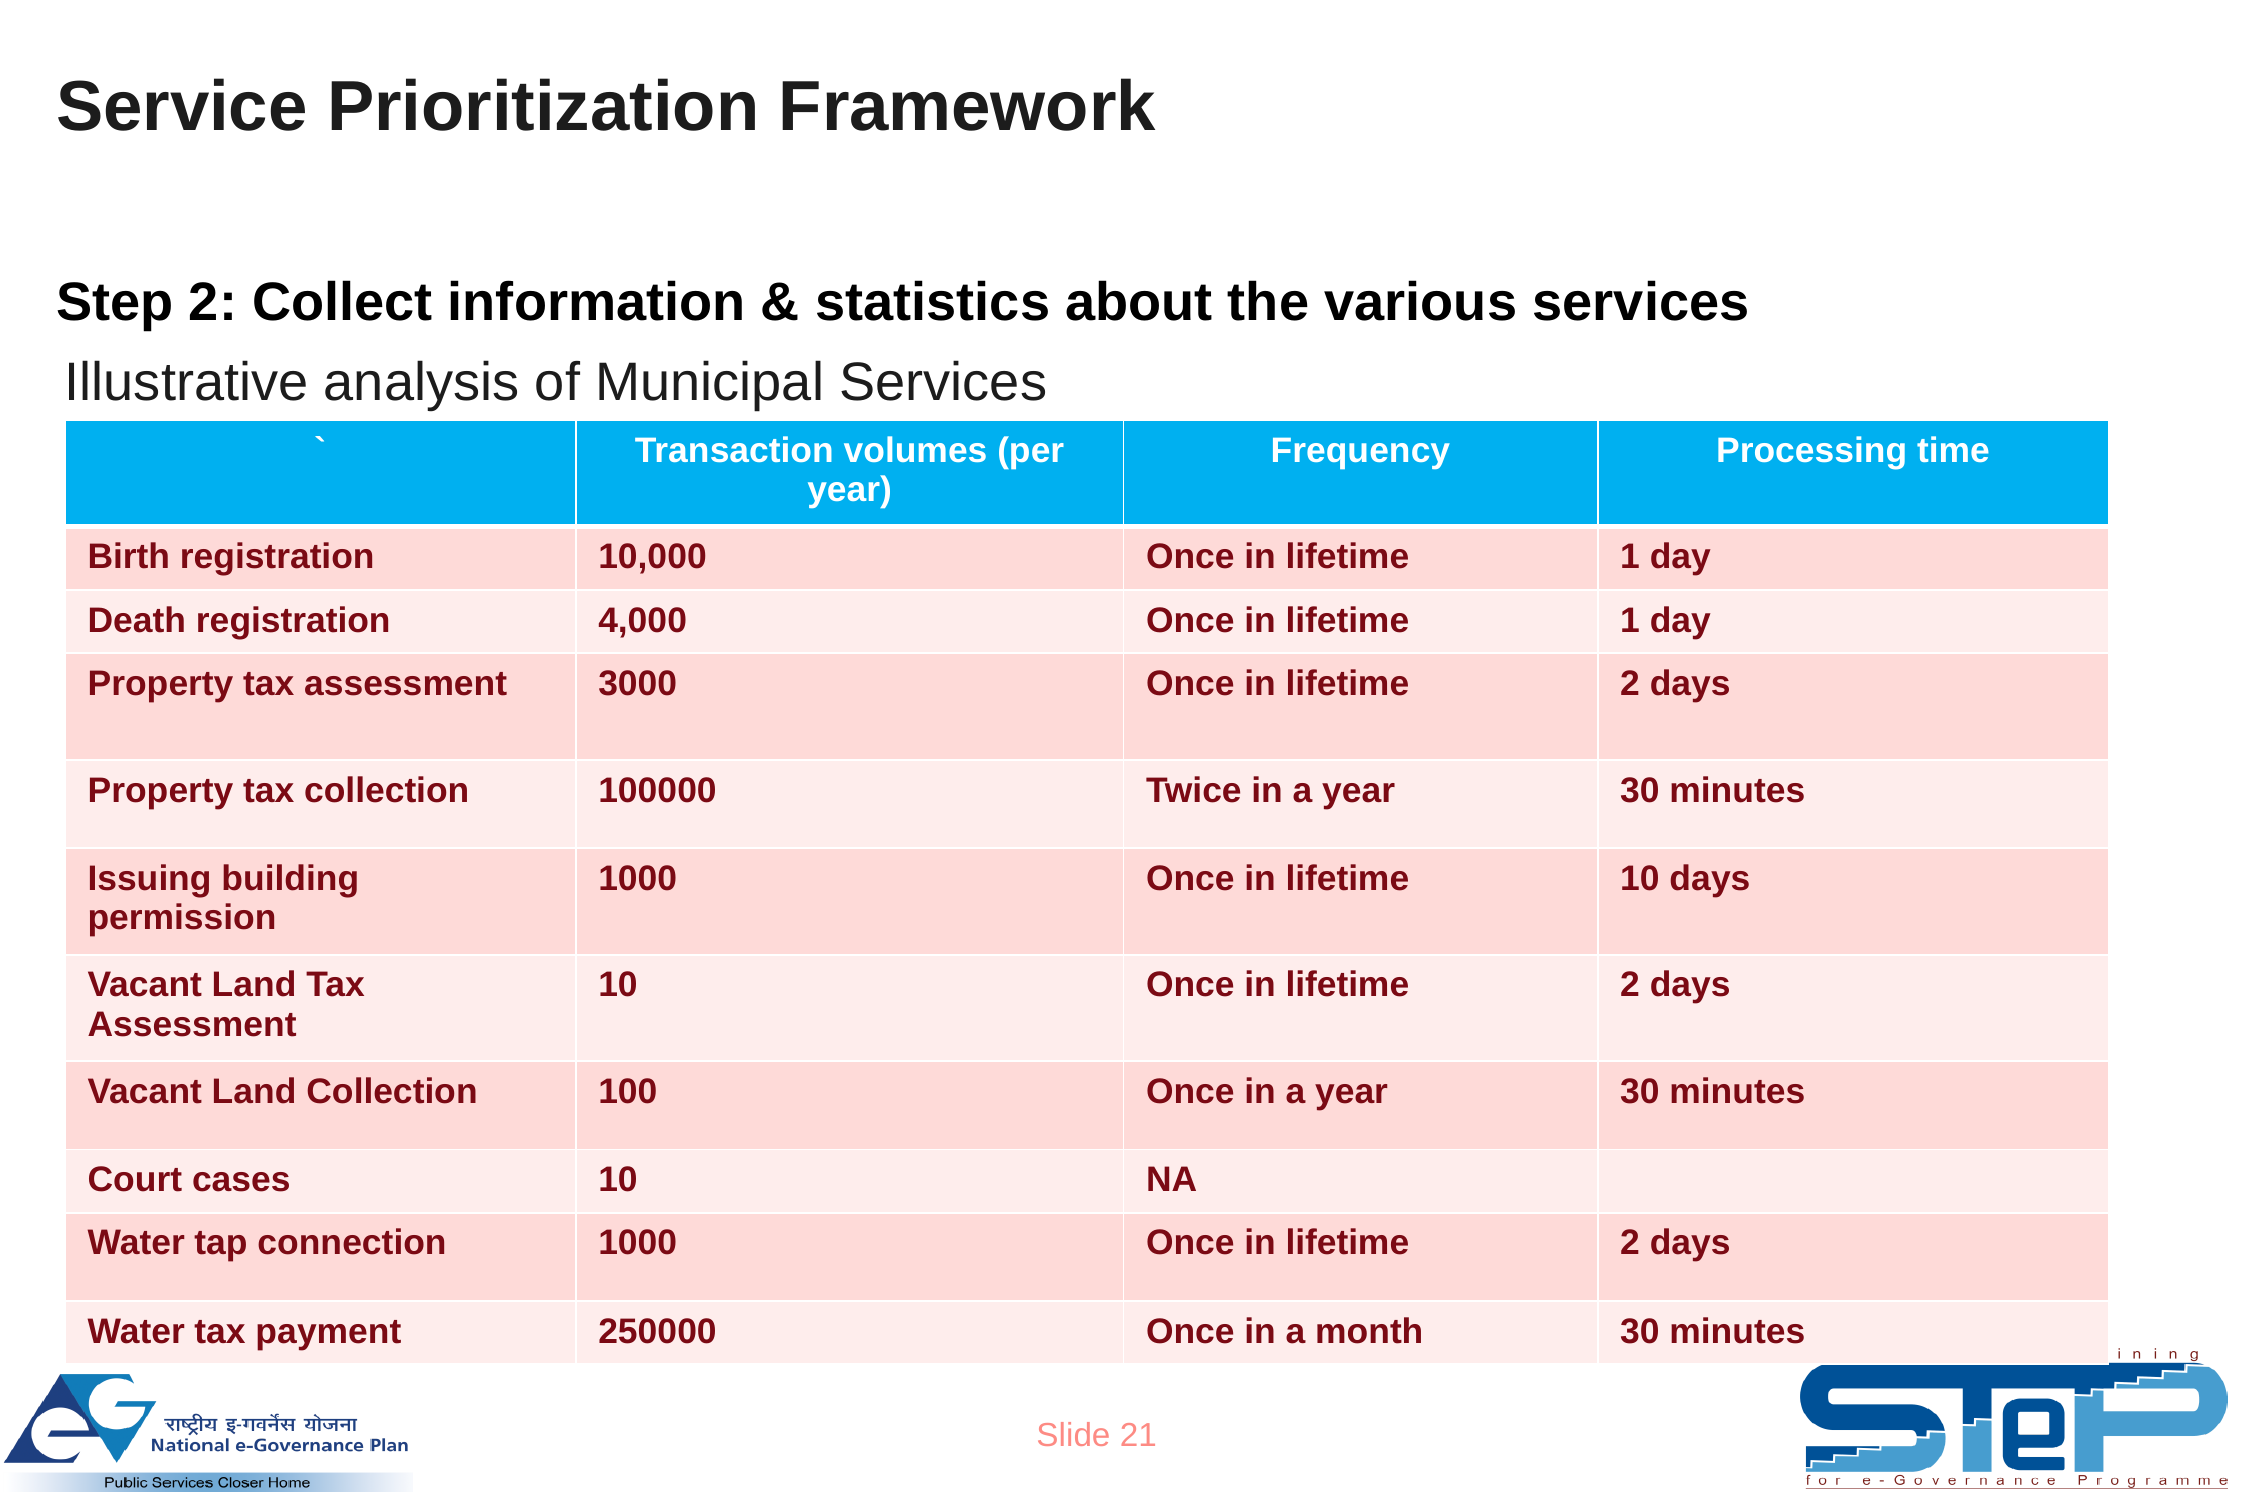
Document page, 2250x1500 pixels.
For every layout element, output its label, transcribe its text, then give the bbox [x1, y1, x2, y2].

table_cell 10 days [1599, 849, 2108, 954]
table_cell Vacant Land Collection [66, 1062, 575, 1149]
table_cell 30 minutes [1599, 761, 2108, 847]
table_cell Once in lifetime [1124, 654, 1597, 759]
table_cell Death registration [66, 591, 575, 652]
list Step 2: Collect information & statistics about the various services [56, 233, 2082, 334]
table_cell Twice in a year [1124, 761, 1597, 847]
table_cell Once in lifetime [1124, 956, 1597, 1060]
title Service Prioritization Framework [56, 59, 2101, 201]
table_cell Issuing building permission [66, 849, 575, 954]
table_cell Birth registration [66, 529, 575, 589]
table_cell 2 days [1599, 654, 2108, 759]
table_cell 1 day [1599, 529, 2108, 589]
table_cell Water tap connection [66, 1214, 575, 1300]
table_cell Once in lifetime [1124, 849, 1597, 954]
picture [3, 1374, 413, 1492]
table_cell 30 minutes [1599, 1062, 2108, 1149]
table_cell 100000 [577, 761, 1123, 847]
table_cell [1599, 1150, 2108, 1212]
table_cell Once in a month [1124, 1302, 1597, 1363]
table_cell 10 [577, 1150, 1123, 1212]
table_cell 1000 [577, 849, 1123, 954]
table_cell 2 days [1599, 956, 2108, 1060]
table_cell 10,000 [577, 529, 1123, 589]
table_cell 10 [577, 956, 1123, 1060]
table_cell 250000 [577, 1302, 1123, 1363]
table_cell Once in a year [1124, 1062, 1597, 1149]
table_header Frequency [1124, 430, 1597, 524]
table_cell Property tax collection [66, 761, 575, 847]
table_header ` [66, 430, 575, 524]
table_cell 2 days [1599, 1214, 2108, 1300]
table_cell 100 [577, 1062, 1123, 1149]
table_cell 4,000 [577, 591, 1123, 652]
table_cell Property tax assessment [66, 654, 575, 759]
table_cell 3000 [577, 654, 1123, 759]
table_cell Once in lifetime [1124, 1214, 1597, 1300]
table_header Processing time [1599, 421, 2108, 524]
table_cell 1000 [577, 1214, 1123, 1300]
picture [1800, 1348, 2228, 1489]
table_cell Water tax payment [66, 1302, 575, 1363]
table_cell Once in lifetime [1124, 529, 1597, 589]
table_cell 1 day [1599, 591, 2108, 652]
text_box Illustrative analysis of Municipal Services [64, 346, 2090, 430]
table_cell Vacant Land Tax Assessment [66, 956, 575, 1060]
table_cell 30 minutes [1599, 1302, 2108, 1363]
table_cell Court cases [66, 1150, 575, 1212]
table_header Transaction volumes (per year) [577, 430, 1123, 524]
table_cell Once in lifetime [1124, 591, 1597, 652]
table_cell NA [1124, 1150, 1597, 1212]
